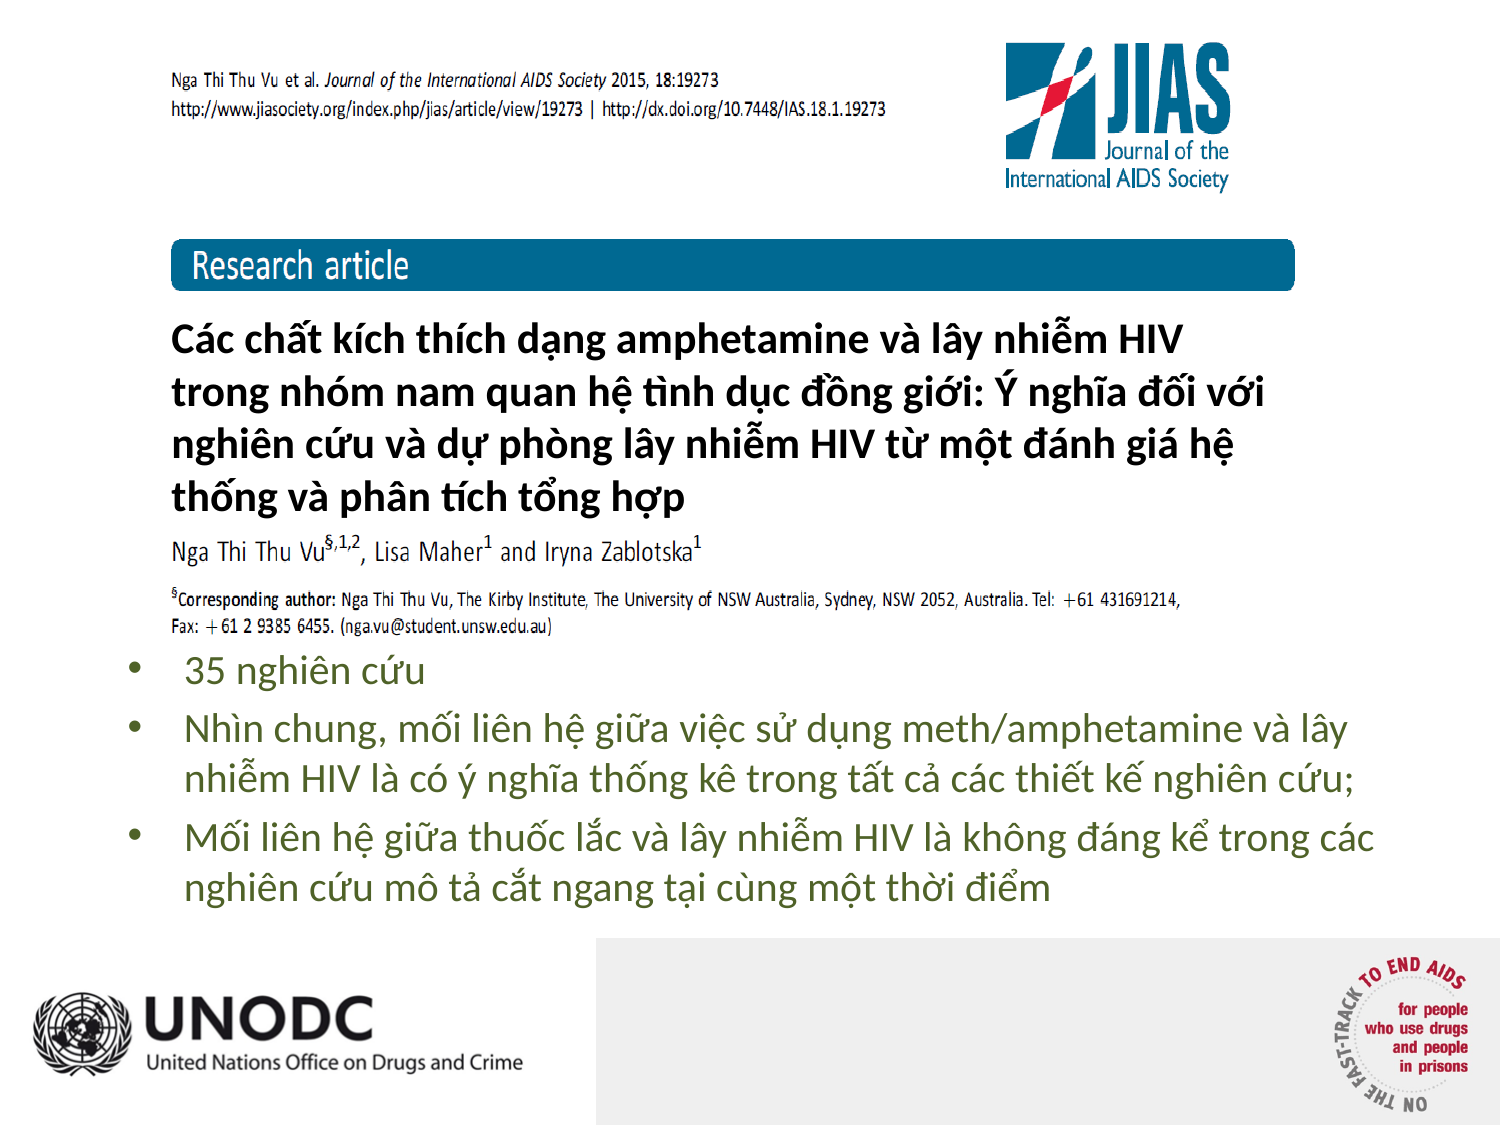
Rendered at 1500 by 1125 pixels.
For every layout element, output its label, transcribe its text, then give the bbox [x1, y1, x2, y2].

picture [157, 0, 1302, 649]
picture [596, 938, 1500, 1125]
list 35 nghiên cứu Nhìn chung, mối liên hệ giữa việc sử dụng meth/amphetamine và lây nhiễm HIV là có ý nghĩa thống kê trong tất cả các thiết kế nghiên cứu; Mối liên hệ giữa thuốc lắc và lây nhiễm HIV là không đáng kể trong các nghiên cứu mô tả cắt ngang tại cùng một thời điểm [112, 172, 1447, 1000]
picture [29, 988, 527, 1081]
